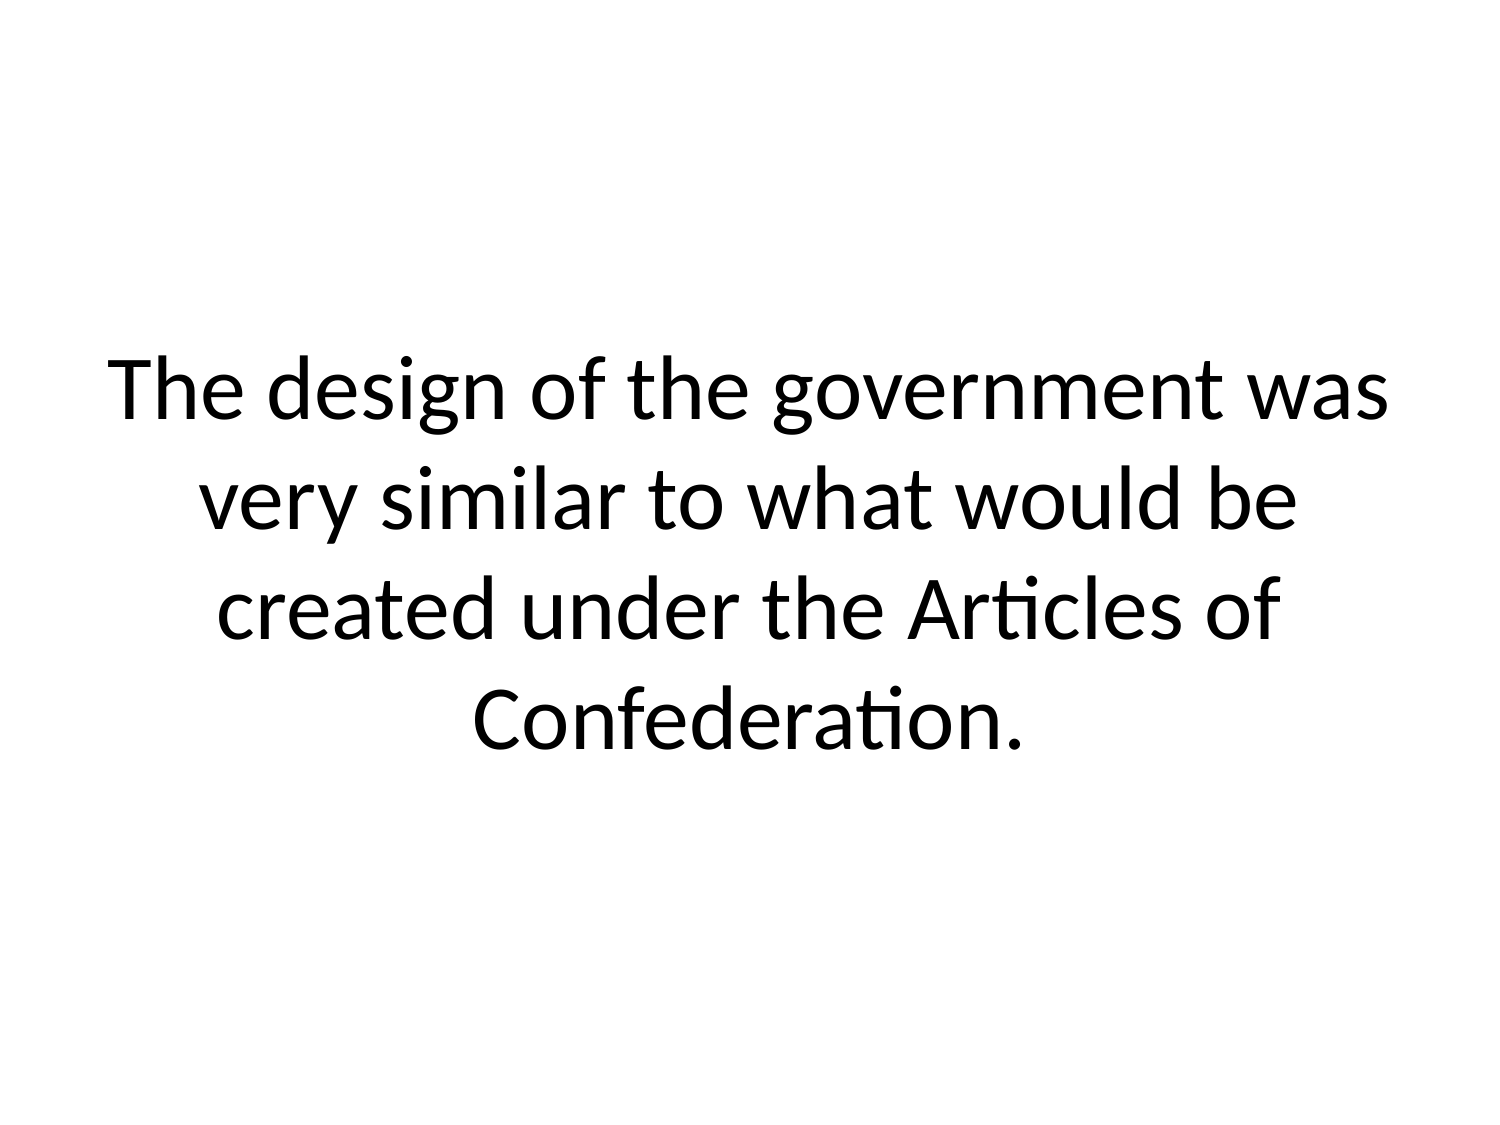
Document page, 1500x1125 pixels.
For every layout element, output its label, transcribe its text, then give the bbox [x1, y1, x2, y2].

title The design of the government was very similar to what would be created under the Articles of Confederation. [75, 45, 1425, 1050]
